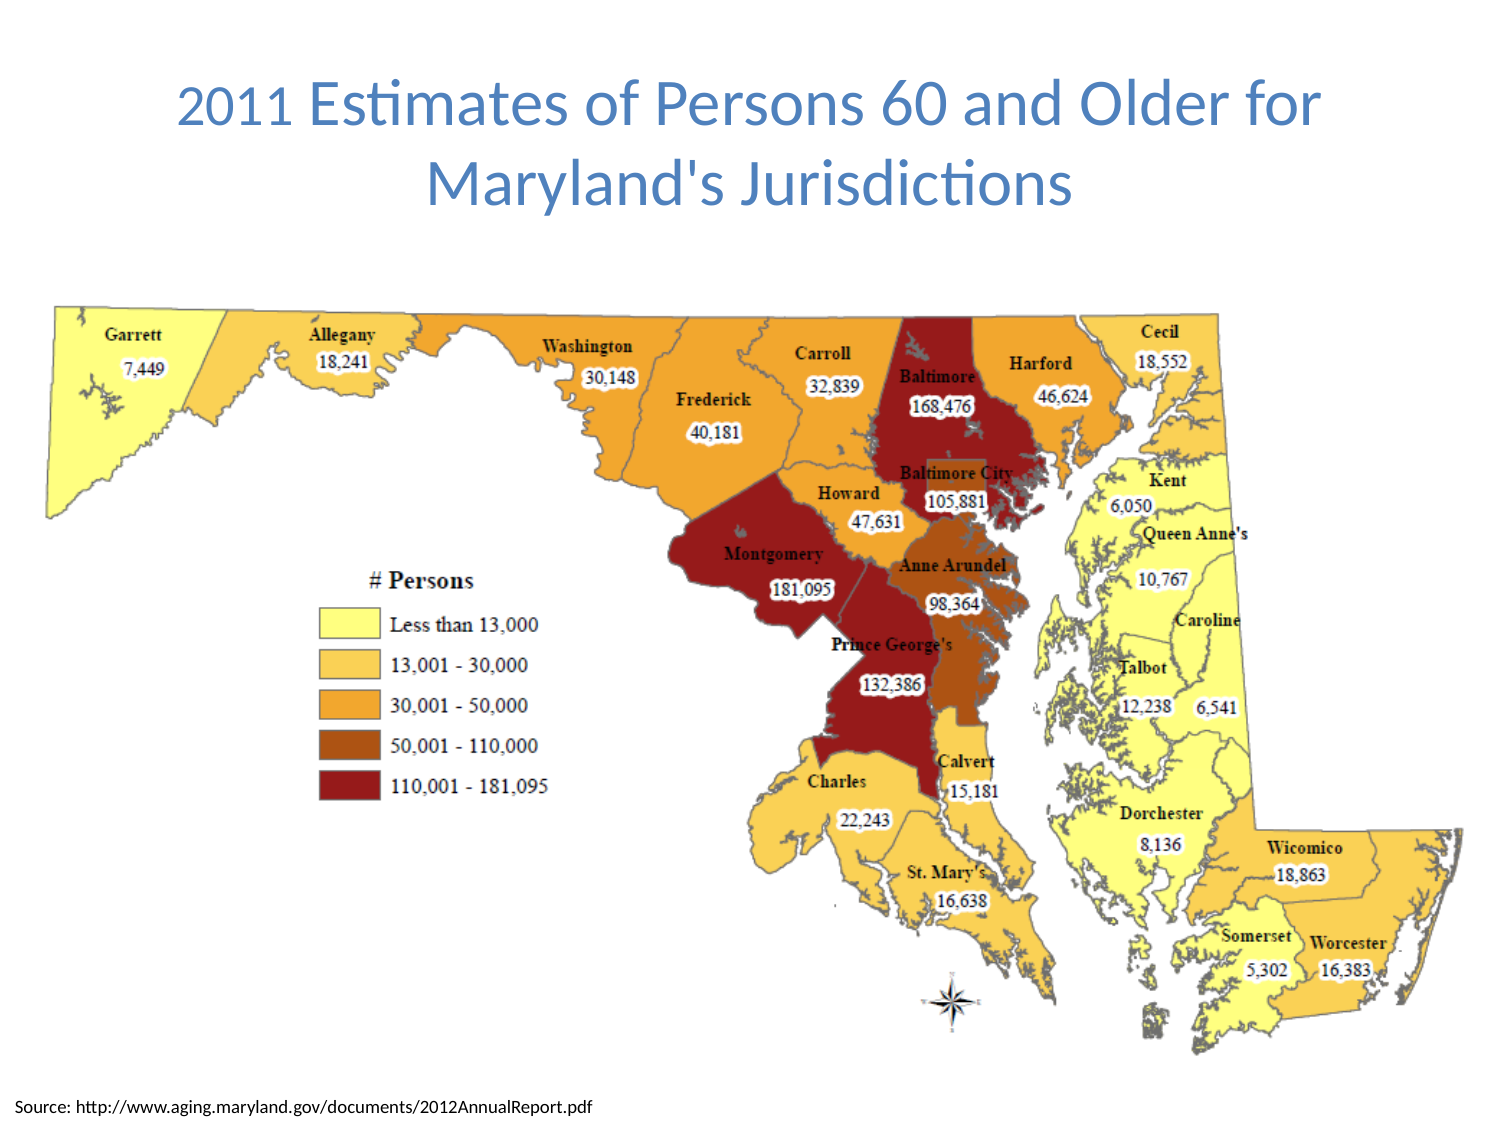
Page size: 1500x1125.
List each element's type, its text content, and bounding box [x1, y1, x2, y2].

text_box Source: http://www.aging.maryland.gov/documents/2012AnnualReport.pdf [0, 1087, 1500, 1125]
title 2011 Estimates of Persons 60 and Older for Maryland's Jurisdictions [75, 45, 1425, 233]
picture [37, 299, 1474, 1063]
